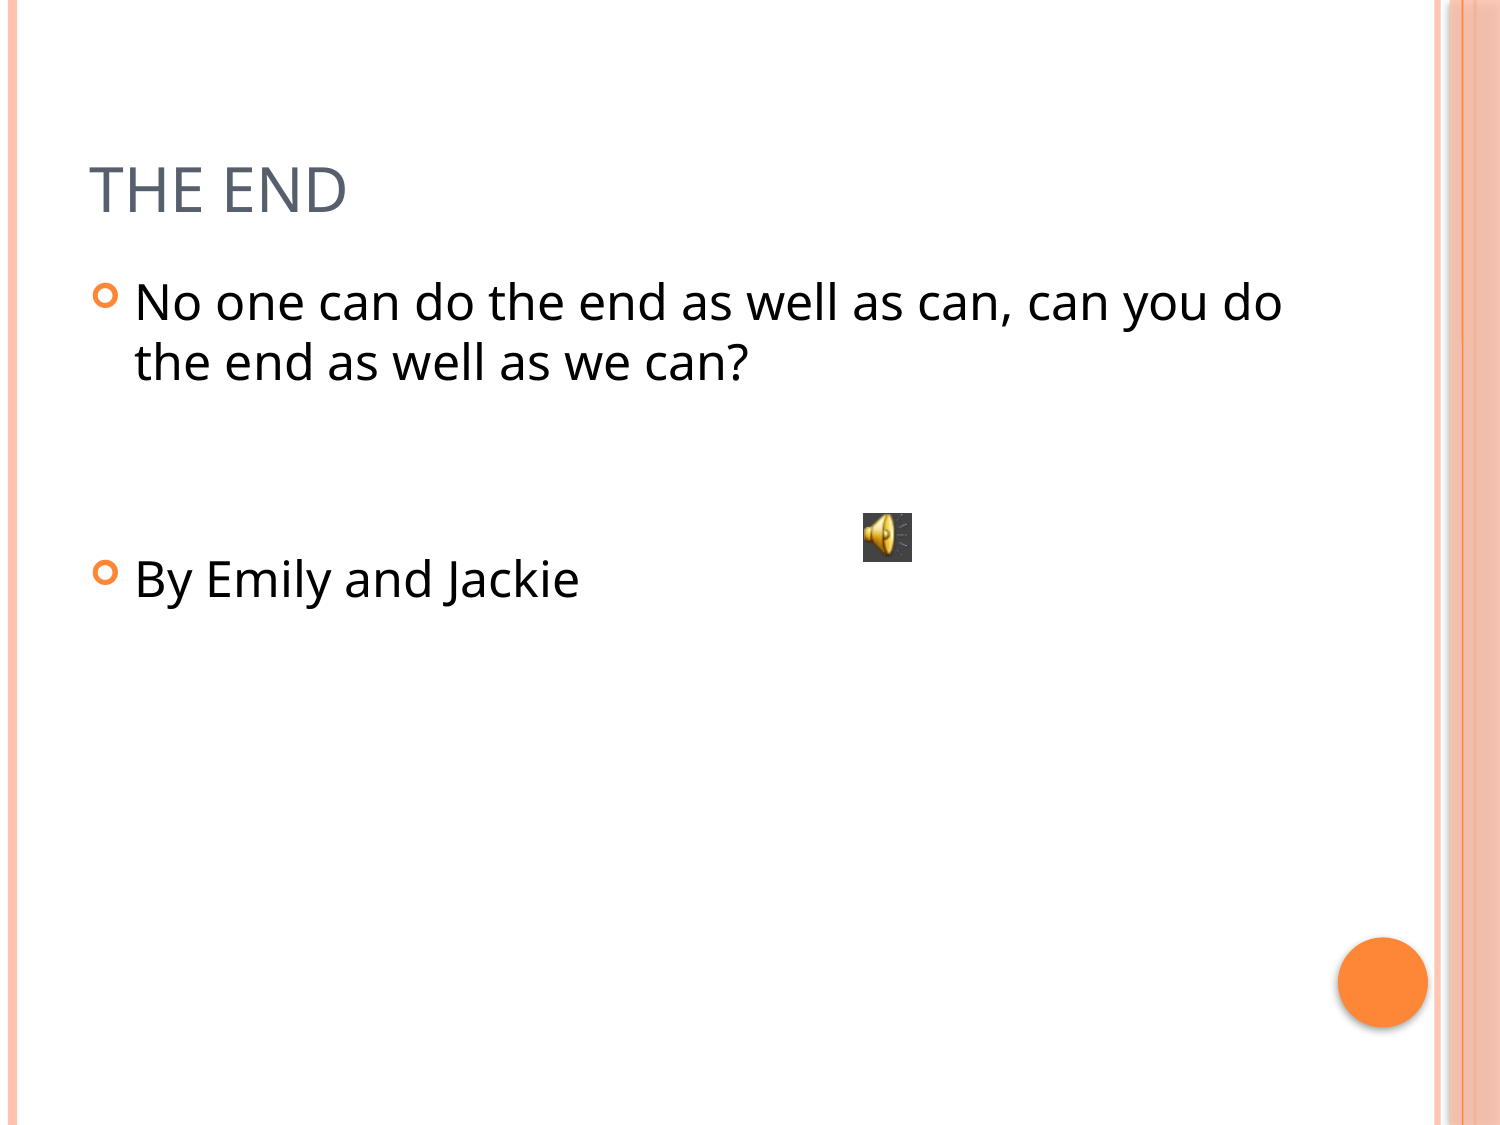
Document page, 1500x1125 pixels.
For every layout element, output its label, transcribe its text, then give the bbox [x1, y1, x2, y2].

title The End [75, 45, 1300, 233]
list No one can do the end as well as can, can you do the end as well as we can? By Emily and Jackie [75, 262, 1300, 1062]
picture [861, 511, 913, 563]
